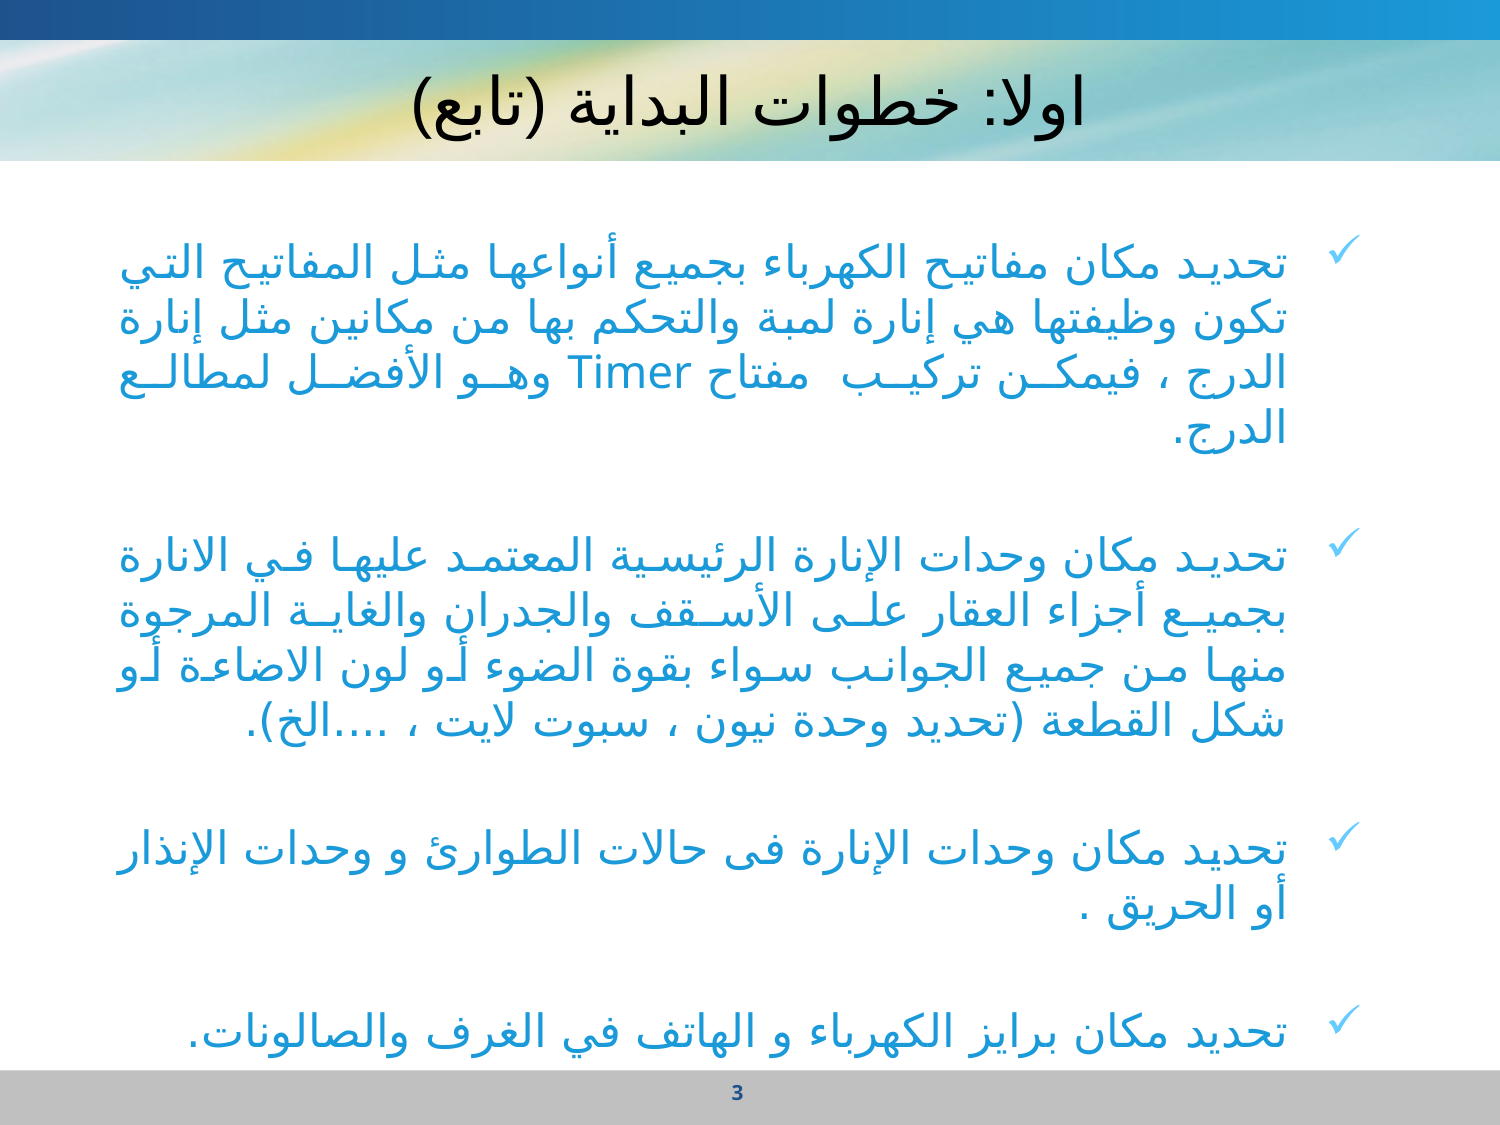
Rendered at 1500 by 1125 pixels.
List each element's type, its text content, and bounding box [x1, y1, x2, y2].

title اولا: خطوات البداية (تابع) [75, 52, 1425, 145]
list تحديد مكان مفاتيح الكهرباء بجميع أنواعها مثل المفاتيح التي تكون وظيفتها هي إنارة لمبة والتحكم بها من مكانين مثل إنارة الدرج ، فيمكن تركيب مفتاح Timer وهو الأفضل لمطالع الدرج. تحديد مكان وحدات الإنارة الرئيسية المعتمد عليها في الانارة بجميع أجزاء العقار على الأسقف والجدران والغاية المرجوة منها من جميع الجوانب سواء بقوة الضوء أو لون الاضاءة أو شكل القطعة (تحديد وحدة نيون ، سبوت لايت ، ....الخ). تحديد مكان وحدات الإنارة فى حالات الطوارئ و وحدات الإنذار أو الحريق . تحديد مكان برايز الكهرباء و الهاتف في الغرف والصالونات. [103, 224, 1388, 1022]
picture [0, 39, 1500, 161]
slide_number 3 [562, 1072, 913, 1115]
